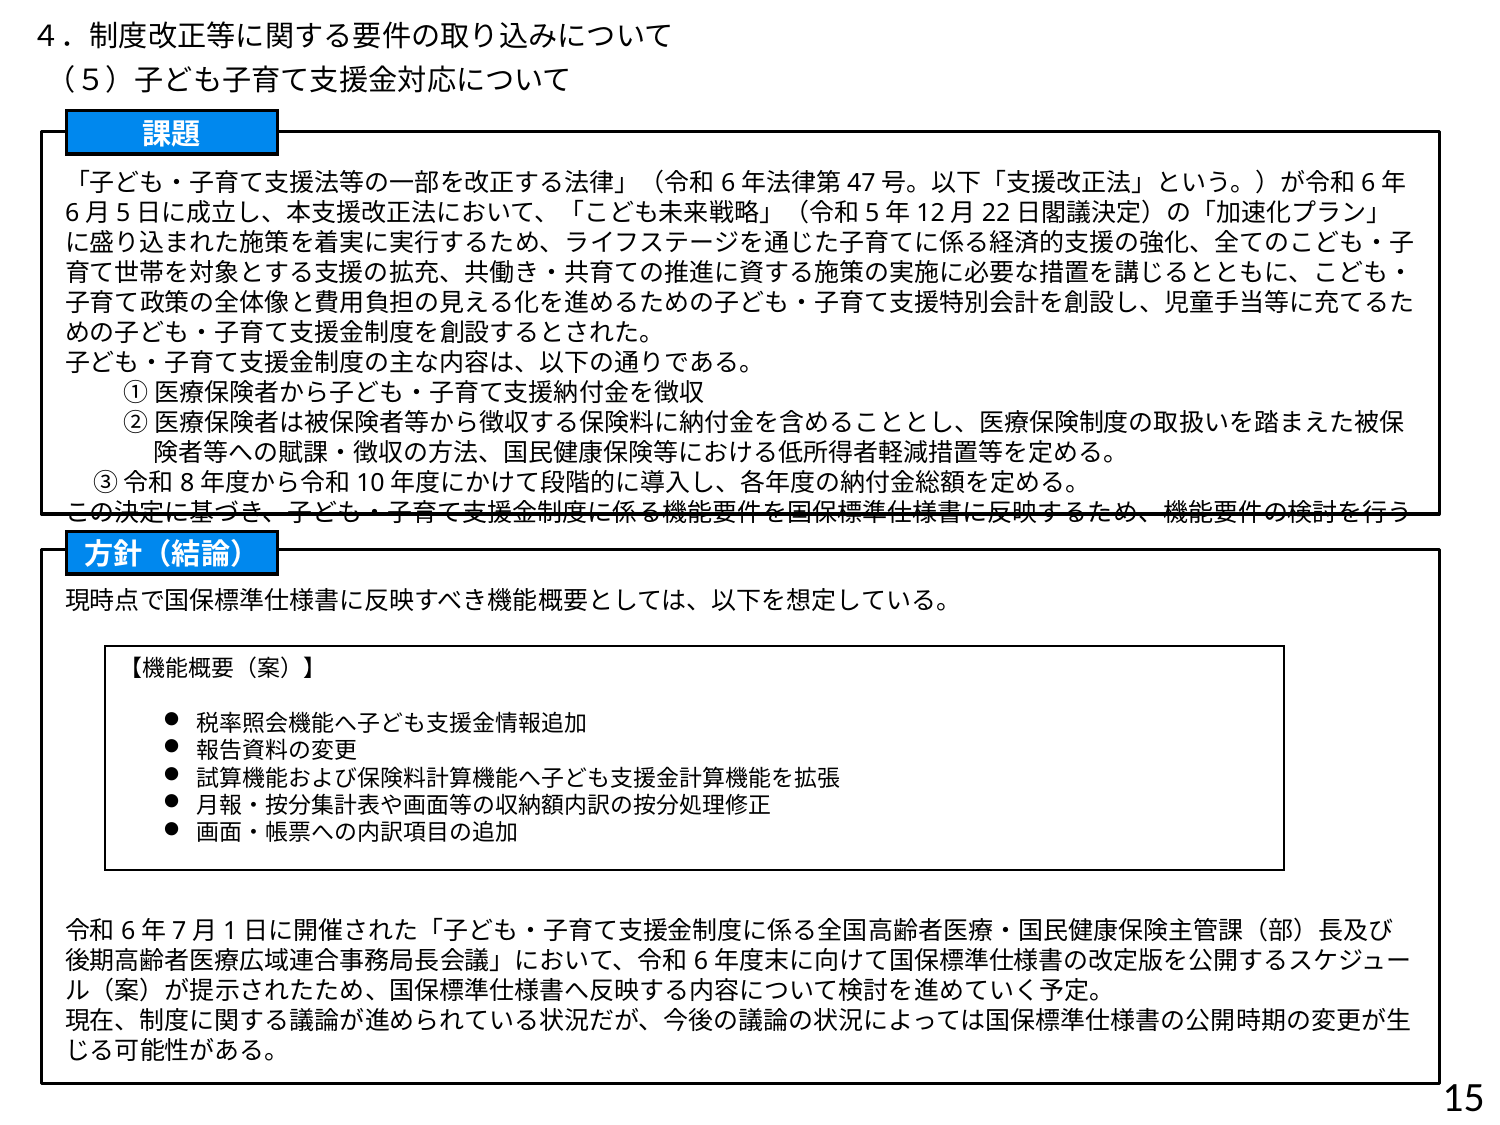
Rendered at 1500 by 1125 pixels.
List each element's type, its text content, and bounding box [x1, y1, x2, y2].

slide_number 15 [1149, 1065, 1500, 1125]
text_box 現時点で国保標準仕様書に反映すべき機能概要としては、以下を想定している。 令和6年7月1日に開催された「子ども・子育て支援金制度に係る全国高齢者医療・国民健康保険主管課（部）長及び後期高齢者医療広域連合事務局長会議」において、令和6年度末に向けて国保標準仕様書の改定版を公開するスケジュール（案）が提示されたため、国保標準仕様書へ反映する内容について検討を進めていく予定。 現在、制度に関する議論が進められている状況だが、今後の議論の状況によっては国保標準仕様書の公開時期の変更が生じる可能性がある。 [41, 549, 1440, 1084]
text_box 【機能概要（案）】 税率照会機能へ子ども支援金情報追加 報告資料の変更 試算機能および保険料計算機能へ子ども支援金計算機能を拡張 月報・按分集計表や画面等の収納額内訳の按分処理修正 画面・帳票への内訳項目の追加 [104, 645, 1285, 871]
text_box 方針（結論） [65, 530, 278, 575]
text_box ４．制度改正等に関する要件の取り込みについて [16, 2, 1440, 49]
text_box 課題 [65, 110, 278, 155]
text_box （５）子ども子育て支援金対応について [32, 54, 1456, 104]
text_box 「子ども・子育て支援法等の一部を改正する法律」（令和6年法律第47号。以下「支援改正法」という。）が令和6年6月5日に成立し、本支援改正法において、「こども未来戦略」（令和5年12月22日閣議決定）の「加速化プラン」に盛り込まれた施策を着実に実行するため、ライフステージを通じた子育てに係る経済的支援の強化、全てのこども・子育て世帯を対象とする支援の拡充、共働き・共育ての推進に資する施策の実施に必要な措置を講じるとともに、こども・子育て政策の全体像と費用負担の見える化を進めるための子ども・子育て支援特別会計を創設し、児童手当等に充てるための子ども・子育て支援金制度を創設するとされた。 子ども・子育て支援金制度の主な内容は、以下の通りである。 ①医療保険者から子ども・子育て支援納付金を徴収 ②医療保険者は被保険者等から徴収する保険料に納付金を含めることとし、医療保険制度の取扱いを踏まえた被保険者等への賦課・徴収の方法、国民健康保険等における低所得者軽減措置等を定める。 ③令和8年度から令和10年度にかけて段階的に導入し、各年度の納付金総額を定める。 この決定に基づき、子ども・子育て支援金制度に係る機能要件を国保標準仕様書に反映するため、機能要件の検討を行うことする。 [41, 131, 1440, 515]
